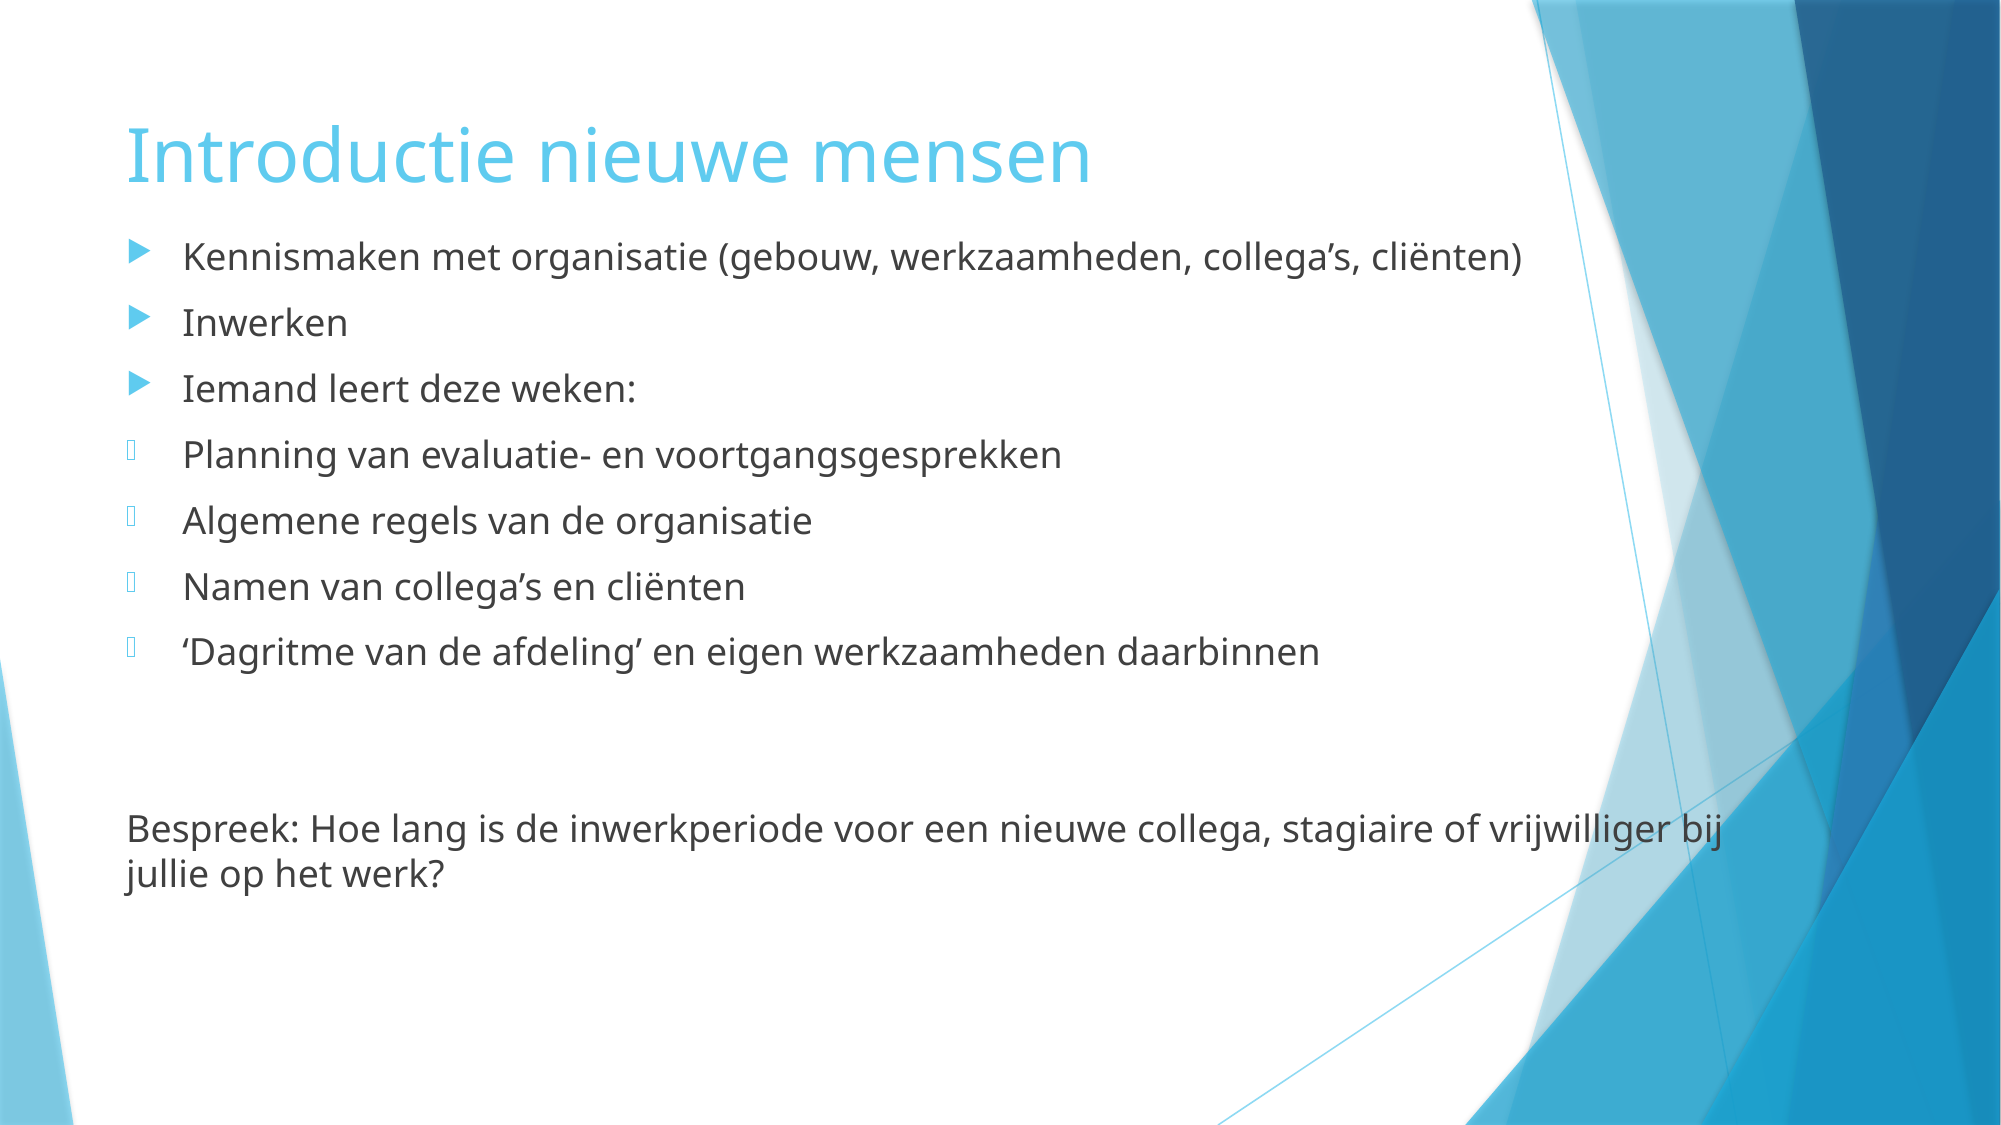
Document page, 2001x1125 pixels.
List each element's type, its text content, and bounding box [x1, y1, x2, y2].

title Introductie nieuwe mensen [111, 99, 1522, 225]
list Kennismaken met organisatie (gebouw, werkzaamheden, collega’s, cliënten) Inwerken Iemand leert deze weken: Planning van evaluatie- en voortgangsgesprekken Algemene regels van de organisatie Namen van collega’s en cliënten ‘Dagritme van de afdeling’ en eigen werkzaamheden daarbinnen Bespreek: Hoe lang is de inwerkperiode voor een nieuwe collega, stagiaire of vrijwilliger bij jullie op het werk? [111, 225, 1751, 1125]
